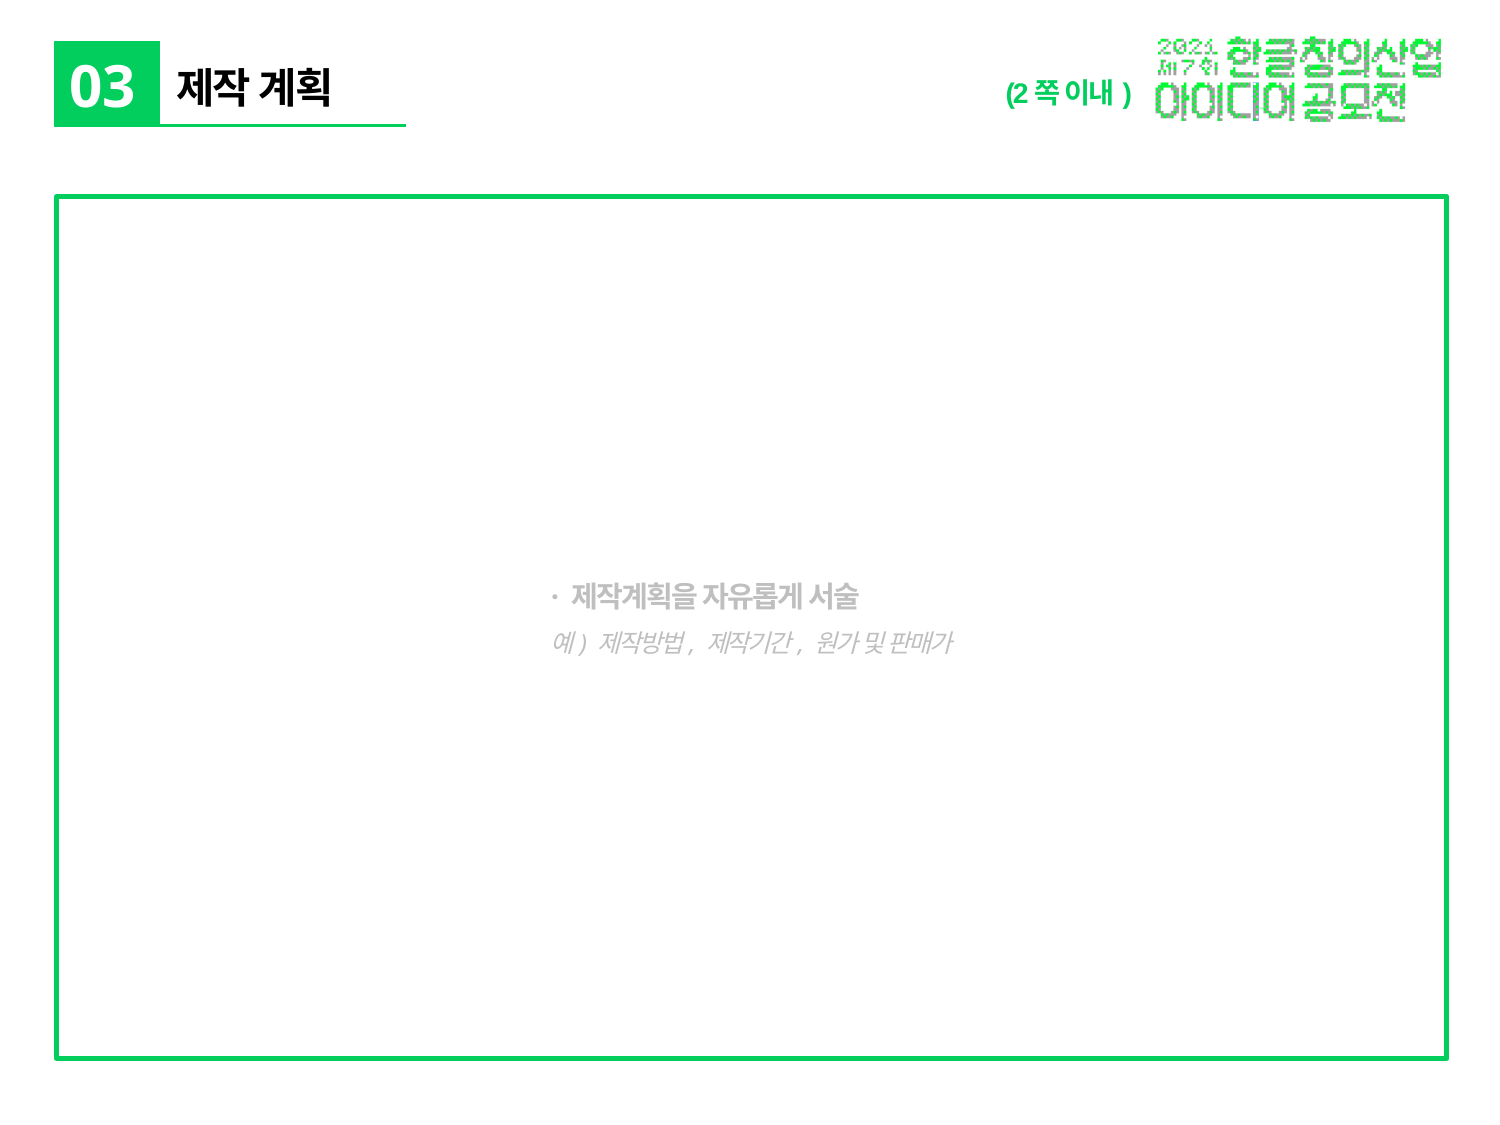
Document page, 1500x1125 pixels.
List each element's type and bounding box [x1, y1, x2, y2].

text_box [54, 194, 1449, 1061]
picture [1151, 31, 1444, 126]
